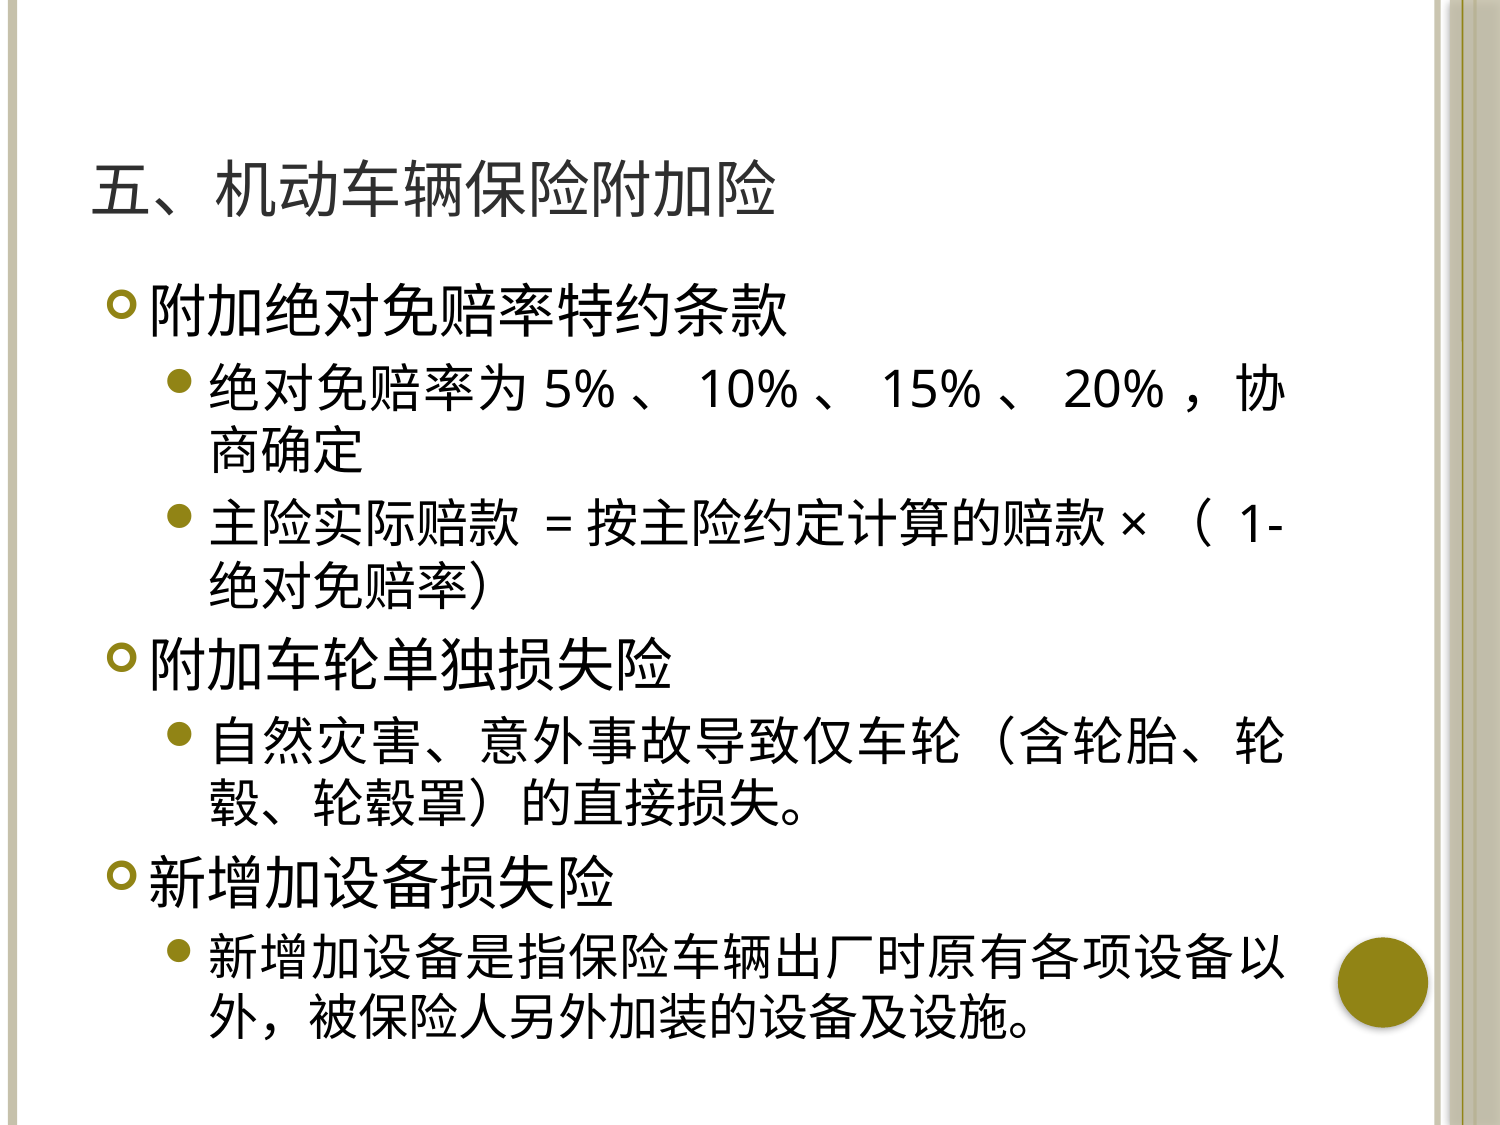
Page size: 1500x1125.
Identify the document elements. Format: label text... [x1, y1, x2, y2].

list 附加绝对免赔率特约条款 绝对免赔率为5%、10%、15%、20%，协商确定 主险实际赔款 =按主险约定计算的赔款×（ 1-绝对免赔率） 附加车轮单独损失险 自然灾害、意外事故导致仅车轮（含轮胎、轮毂、轮毂罩）的直接损失。 新增加设备损失险 新增加设备是指保险车辆出厂时原有各项设备以外，被保险人另外加装的设备及设施。 [88, 266, 1302, 1030]
title 五、机动车辆保险附加险 [75, 45, 1300, 233]
